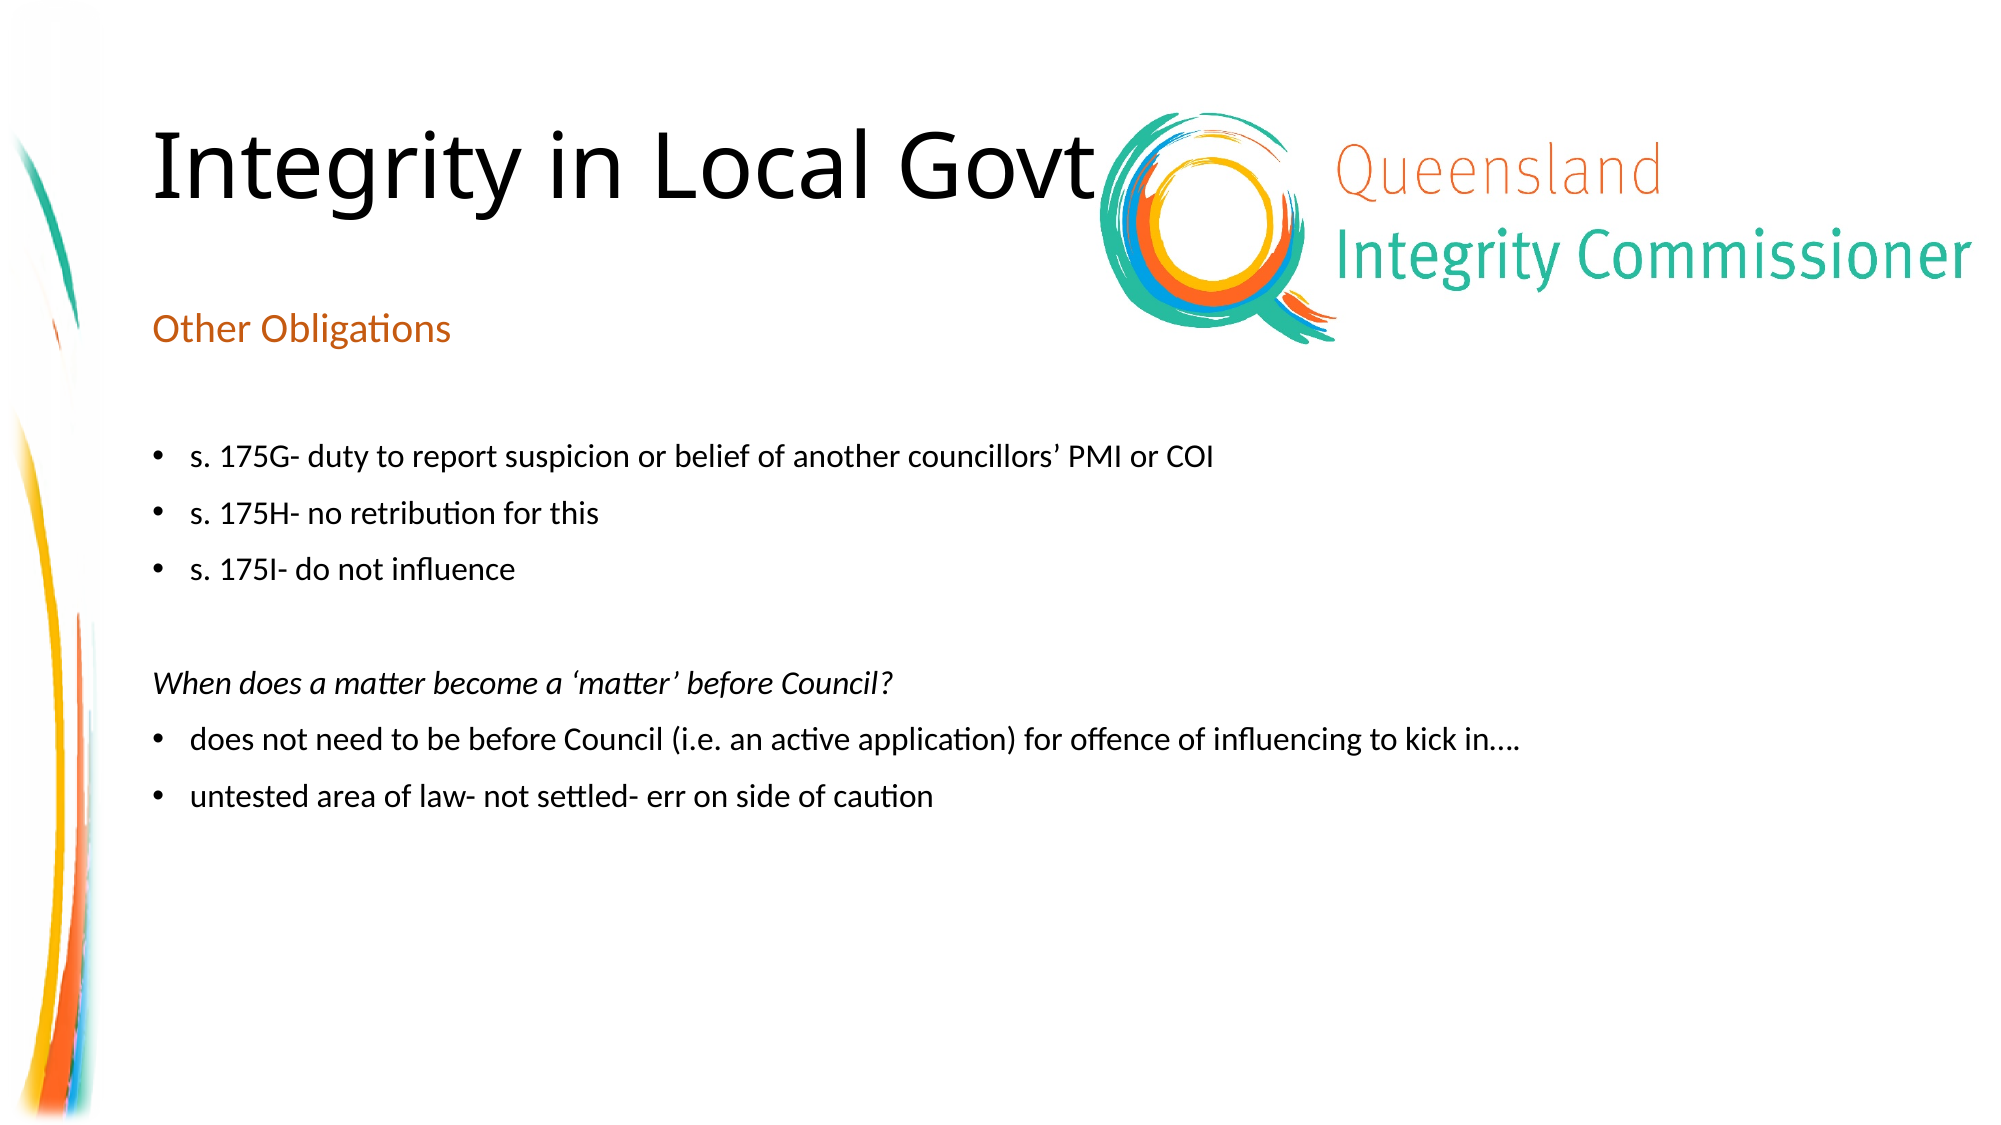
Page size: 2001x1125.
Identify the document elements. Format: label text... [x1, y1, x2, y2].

title Integrity in Local Govt [137, 59, 1073, 278]
list Other Obligations s. 175G- duty to report suspicion or belief of another councillors’ PMI or COI s. 175H- no retribution for this s. 175I- do not influence When does a matter become a ‘matter’ before Council? does not need to be before Council (i.e. an active application) for offence of influencing to kick in…. untested area of law- not settled- err on side of caution [137, 299, 1863, 1014]
picture [0, 0, 111, 1125]
picture [1073, 38, 2000, 404]
